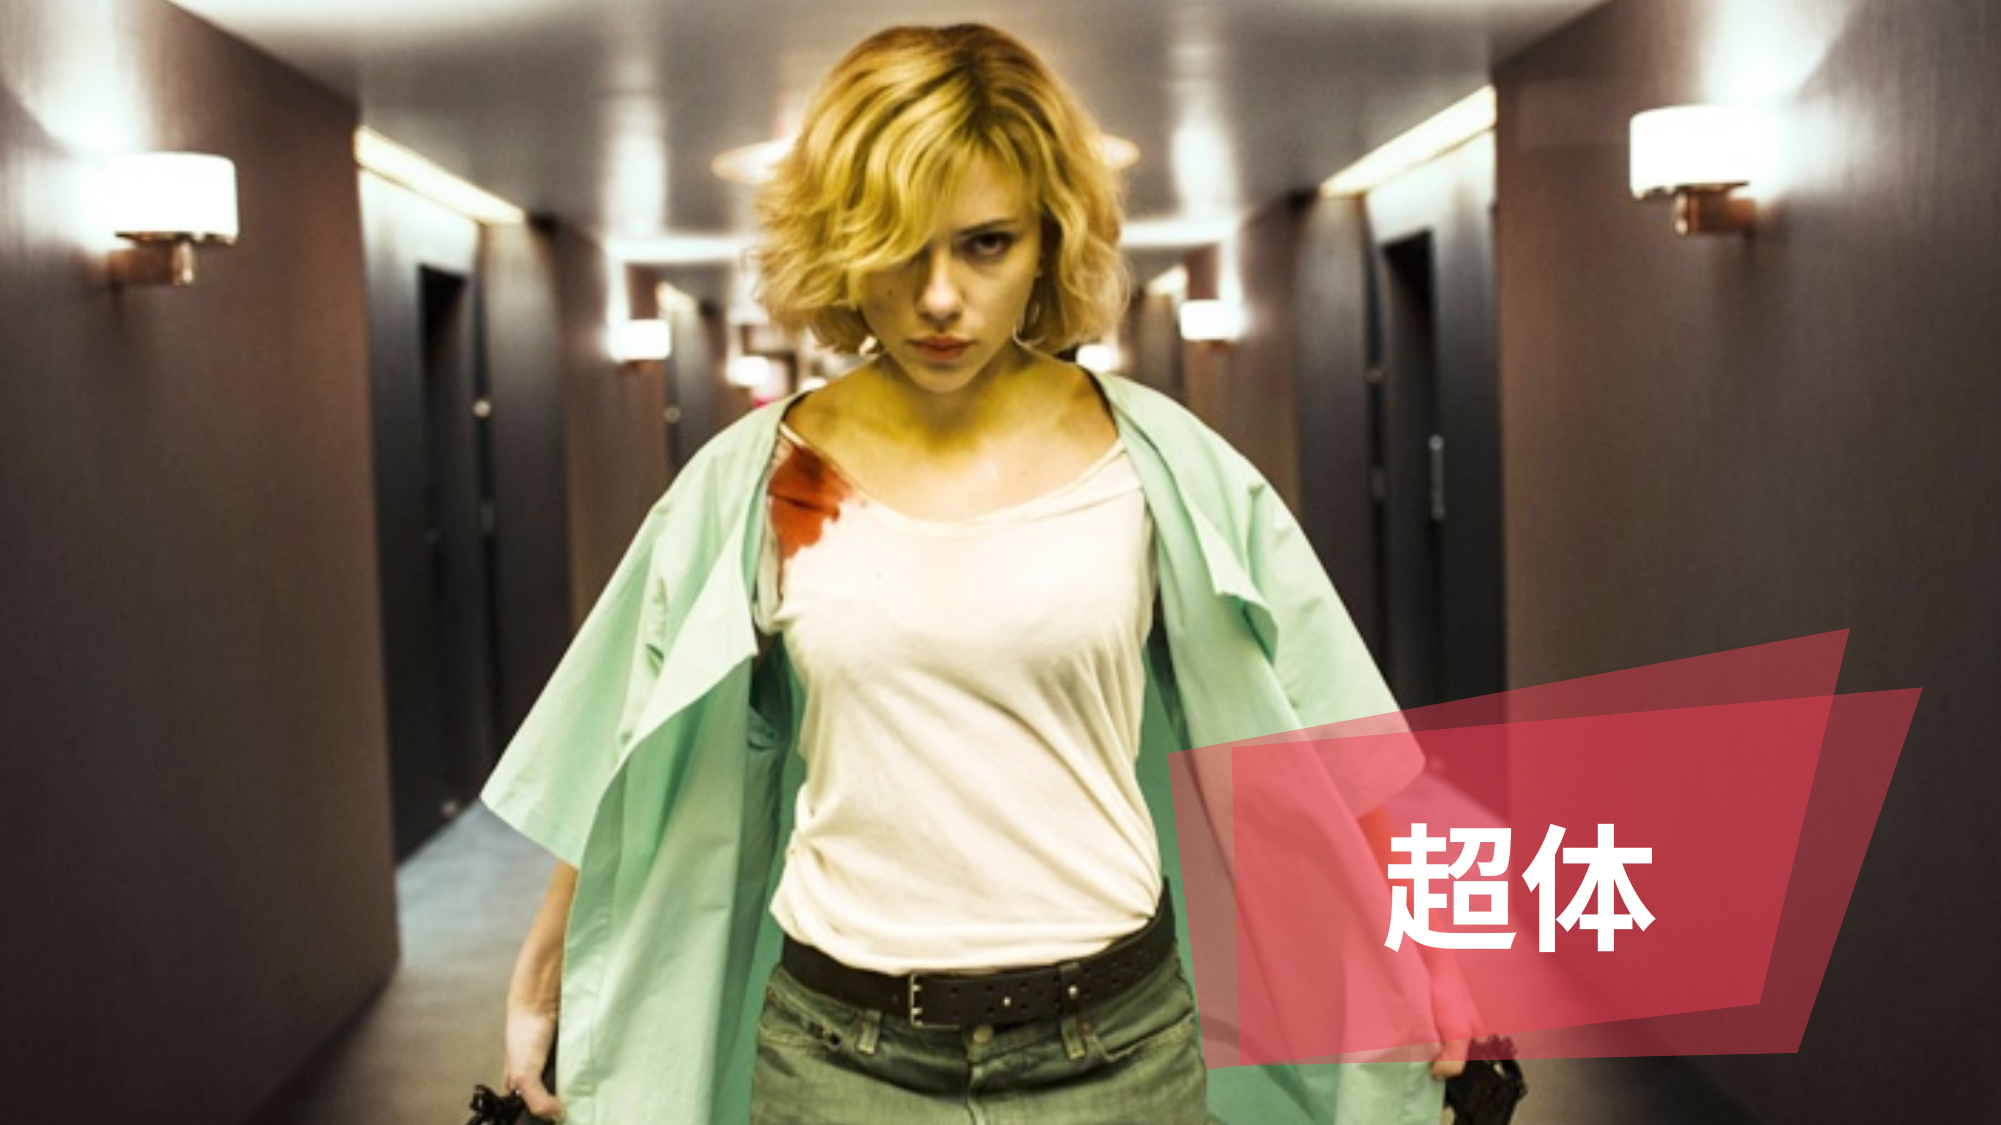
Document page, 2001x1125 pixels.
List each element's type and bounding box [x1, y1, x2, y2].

text_box [1177, 659, 1924, 1066]
picture [0, 0, 2001, 1125]
